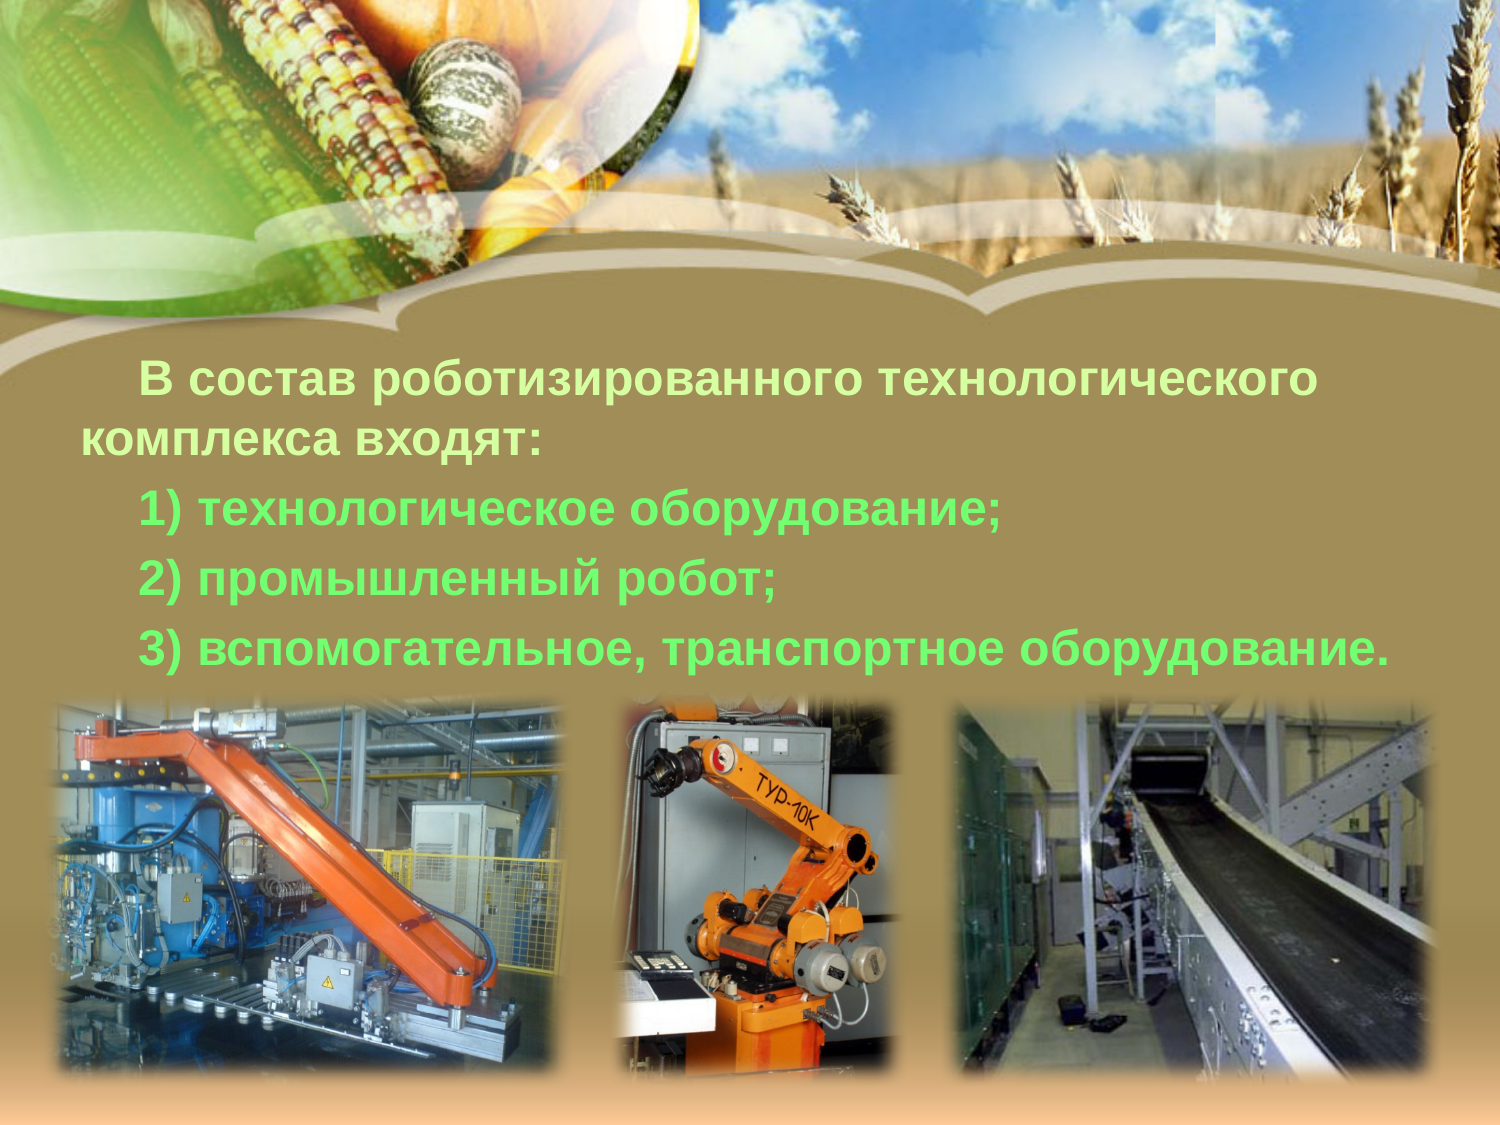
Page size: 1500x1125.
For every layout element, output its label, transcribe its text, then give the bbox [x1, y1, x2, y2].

picture [0, 0, 1500, 1089]
list В состав роботизированного технологического комплекса входят: 1) технологическое оборудование; 2) промышленный робот; 3) вспомогательное, транспортное оборудование. [64, 338, 1447, 657]
